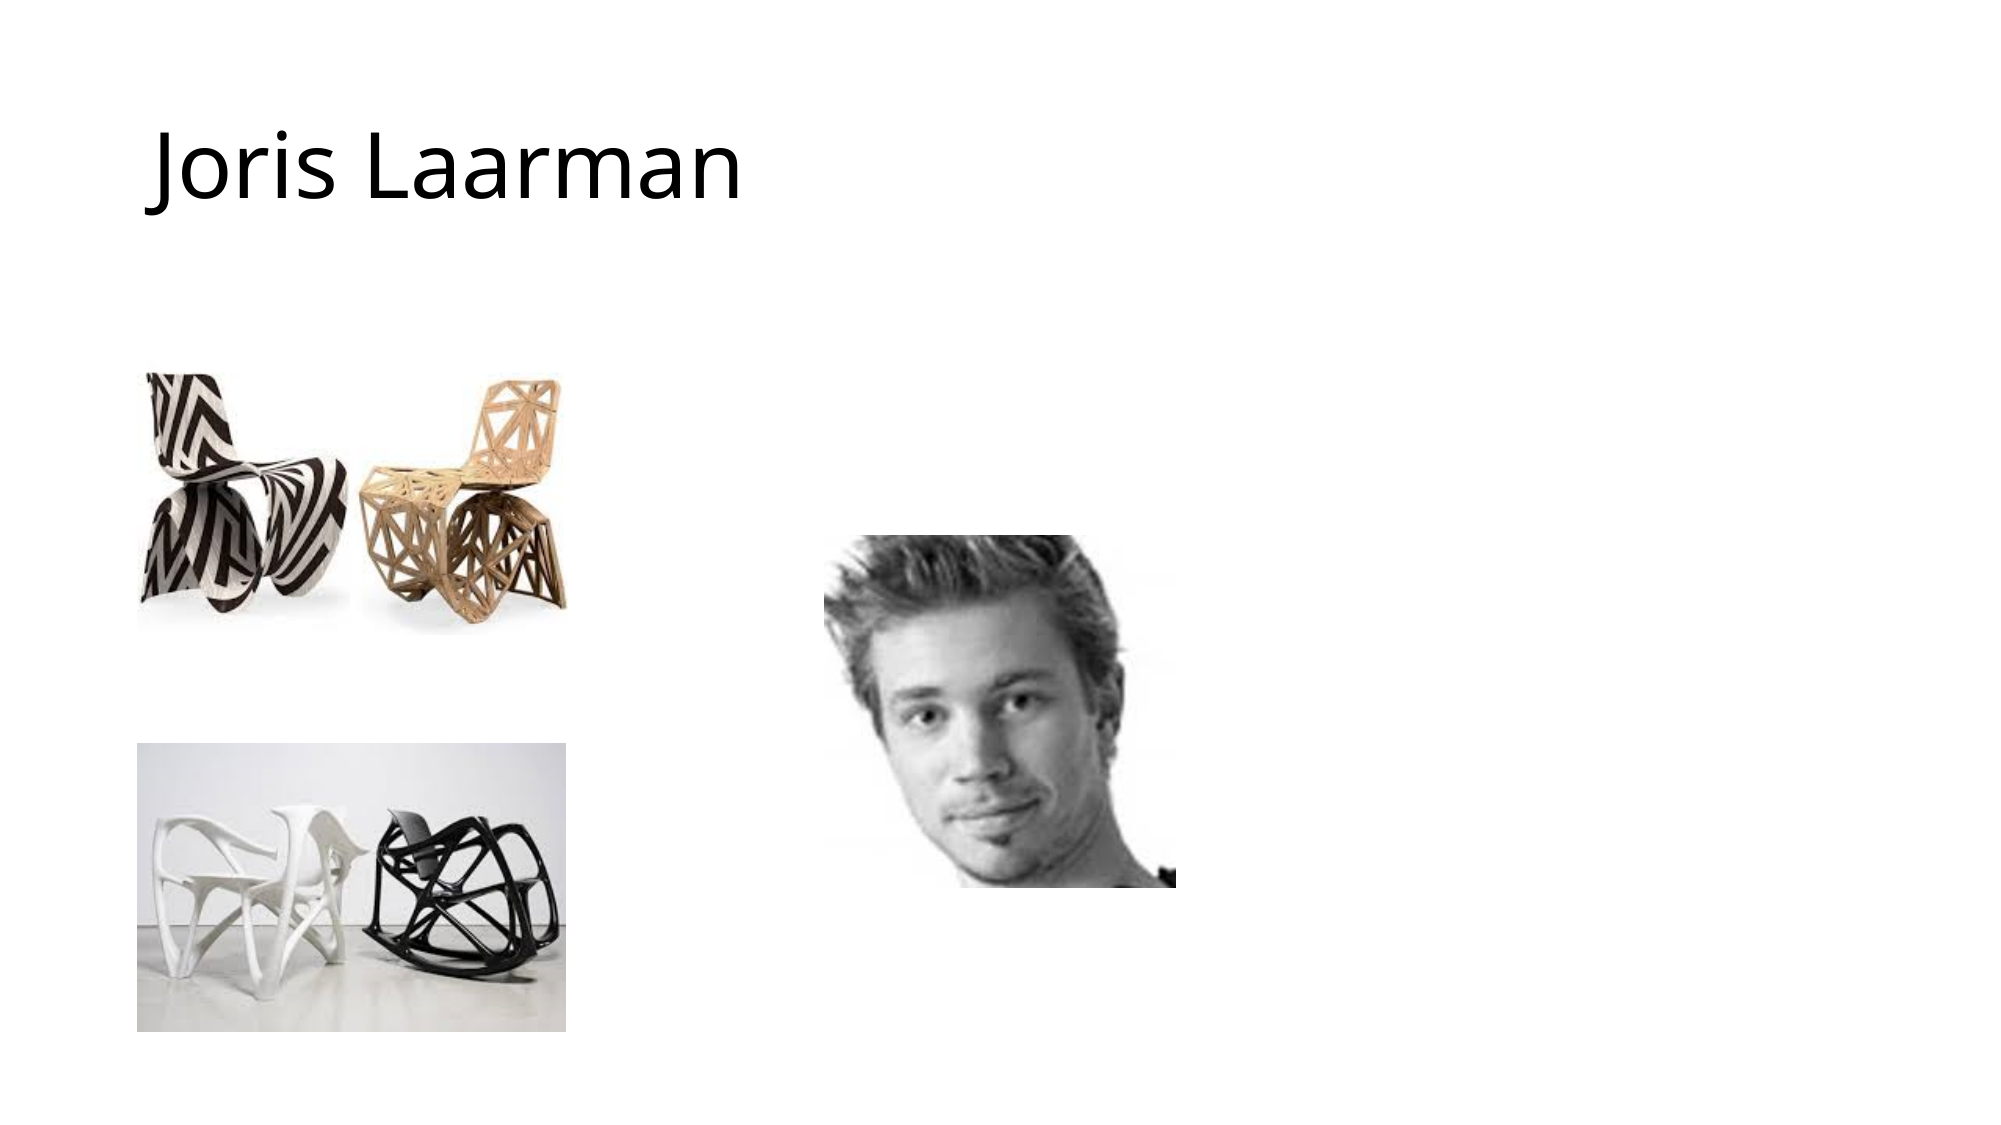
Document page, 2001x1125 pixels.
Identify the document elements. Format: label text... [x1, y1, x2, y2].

title Joris Laarman [137, 59, 1863, 278]
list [137, 348, 568, 635]
picture [137, 743, 566, 1032]
picture [824, 535, 1176, 888]
